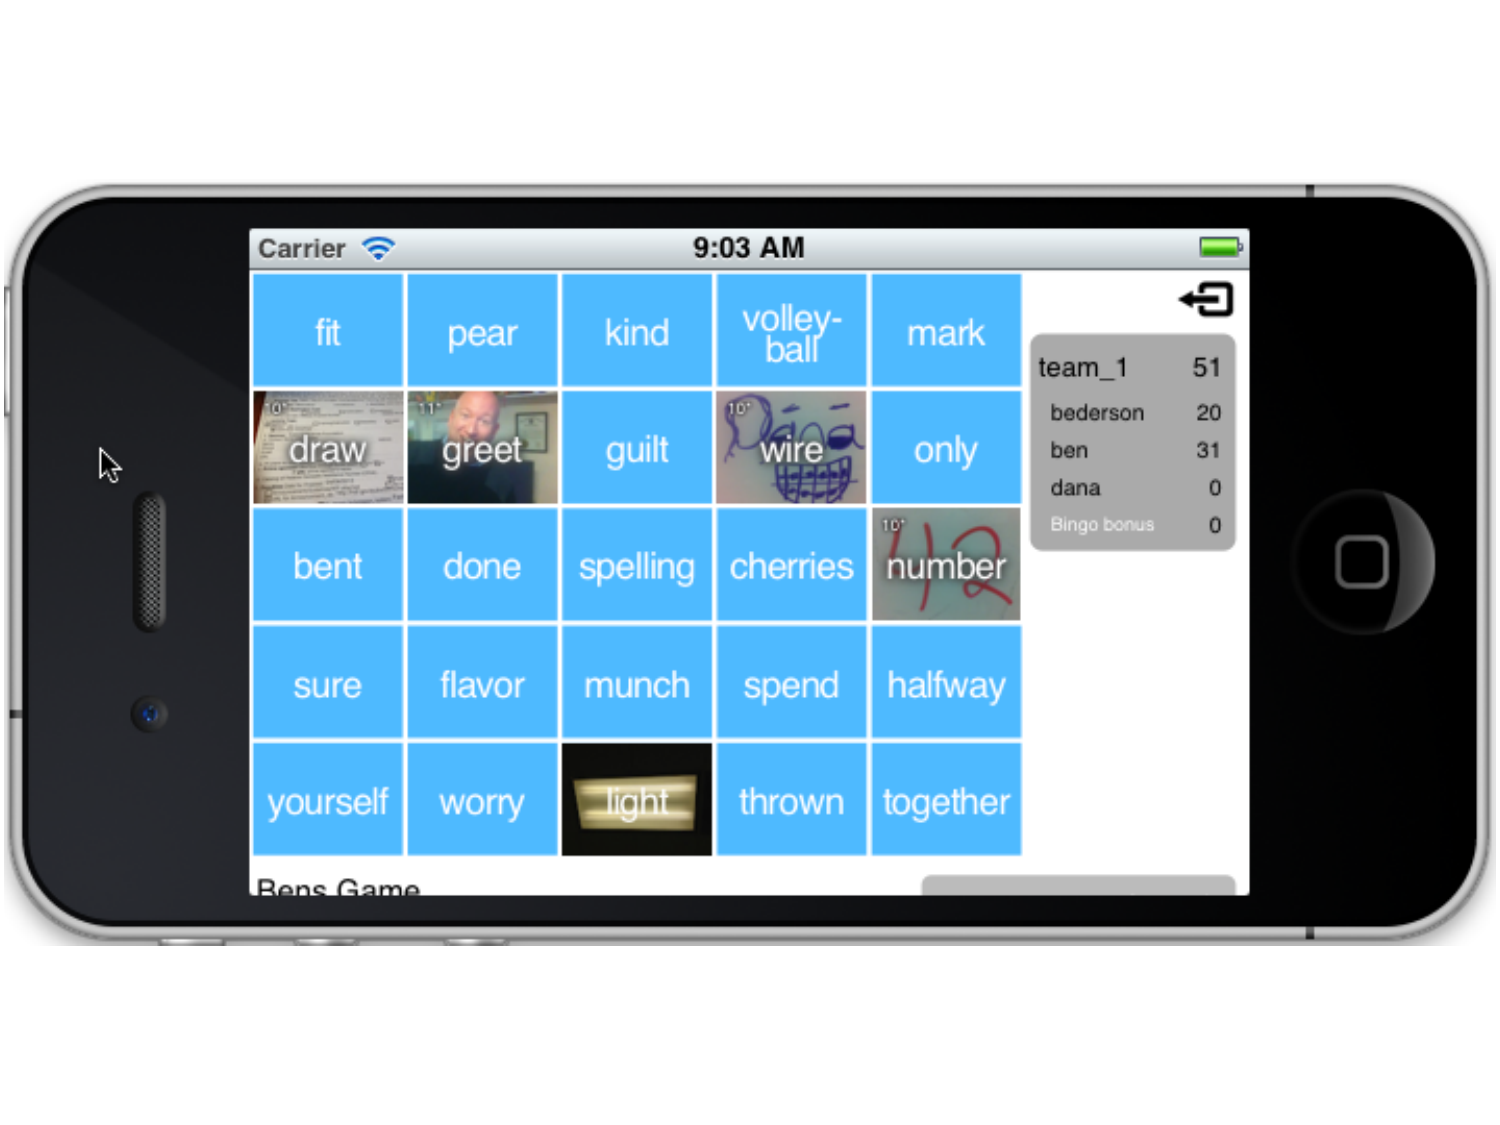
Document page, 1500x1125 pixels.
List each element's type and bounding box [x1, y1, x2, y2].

picture [3, 178, 1497, 946]
